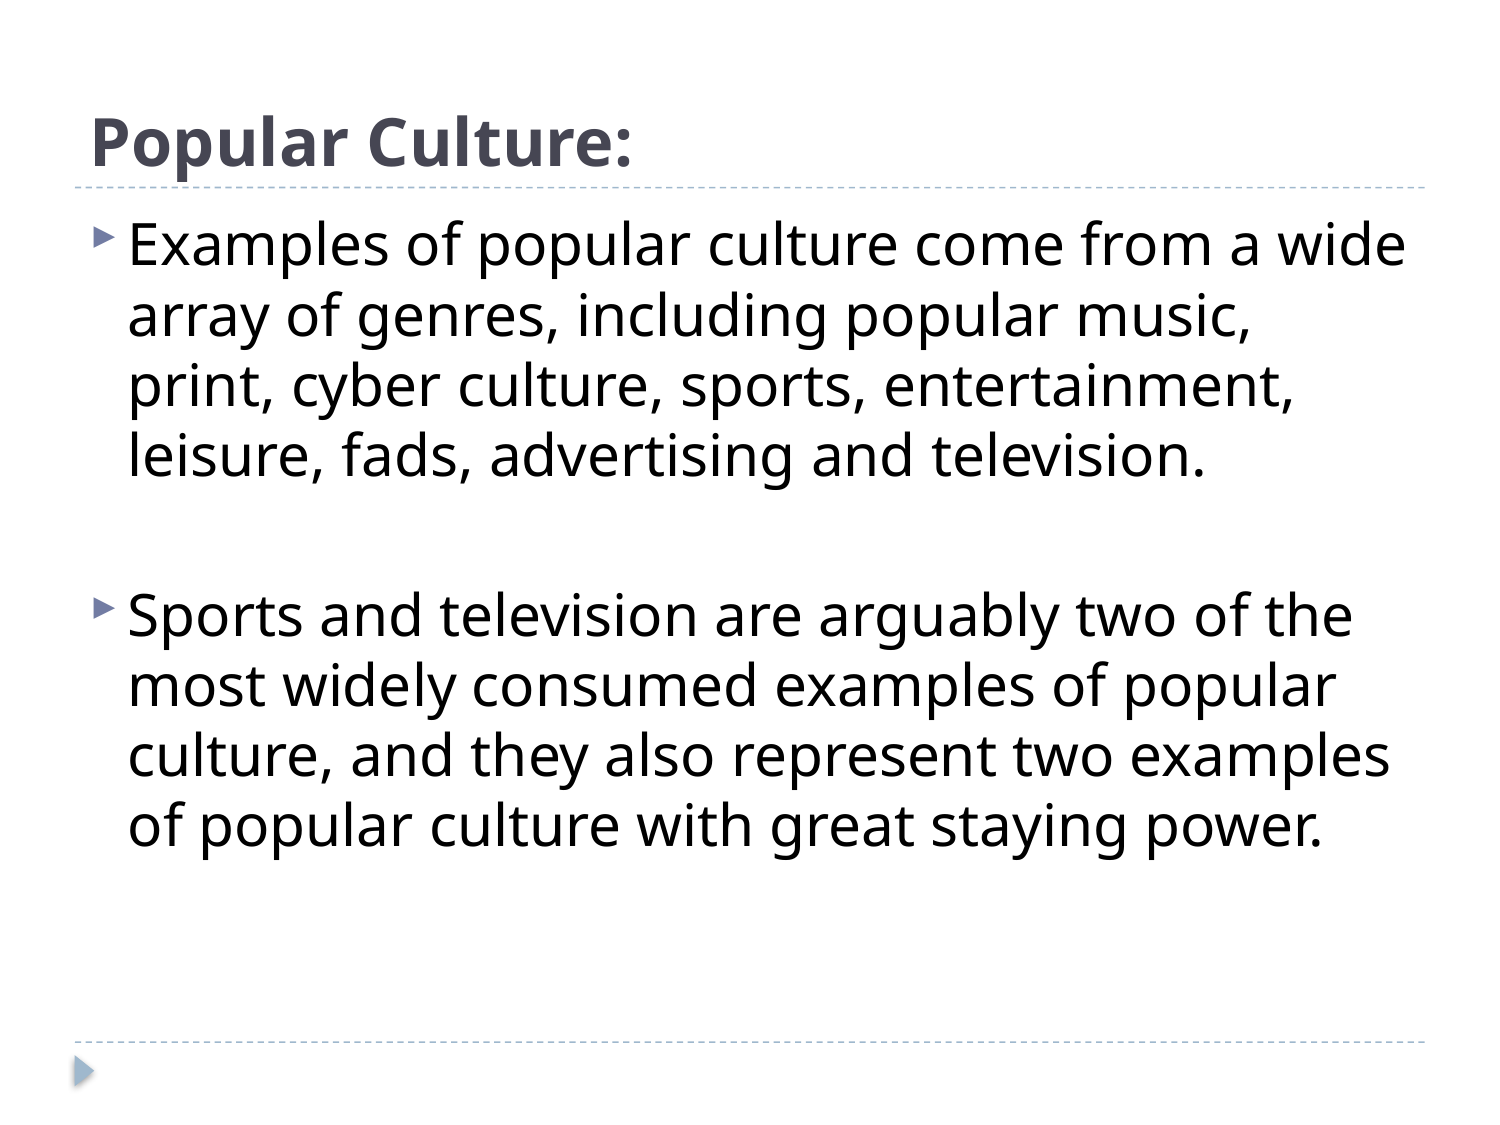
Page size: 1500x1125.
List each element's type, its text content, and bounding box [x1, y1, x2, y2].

list Examples of popular culture come from a wide array of genres, including popular music, print, cyber culture, sports, entertainment, leisure, fads, advertising and television. Sports and television are arguably two of the most widely consumed examples of popular culture, and they also represent two examples of popular culture with great staying power. [75, 200, 1425, 1010]
title Popular Culture: [75, 24, 1425, 188]
